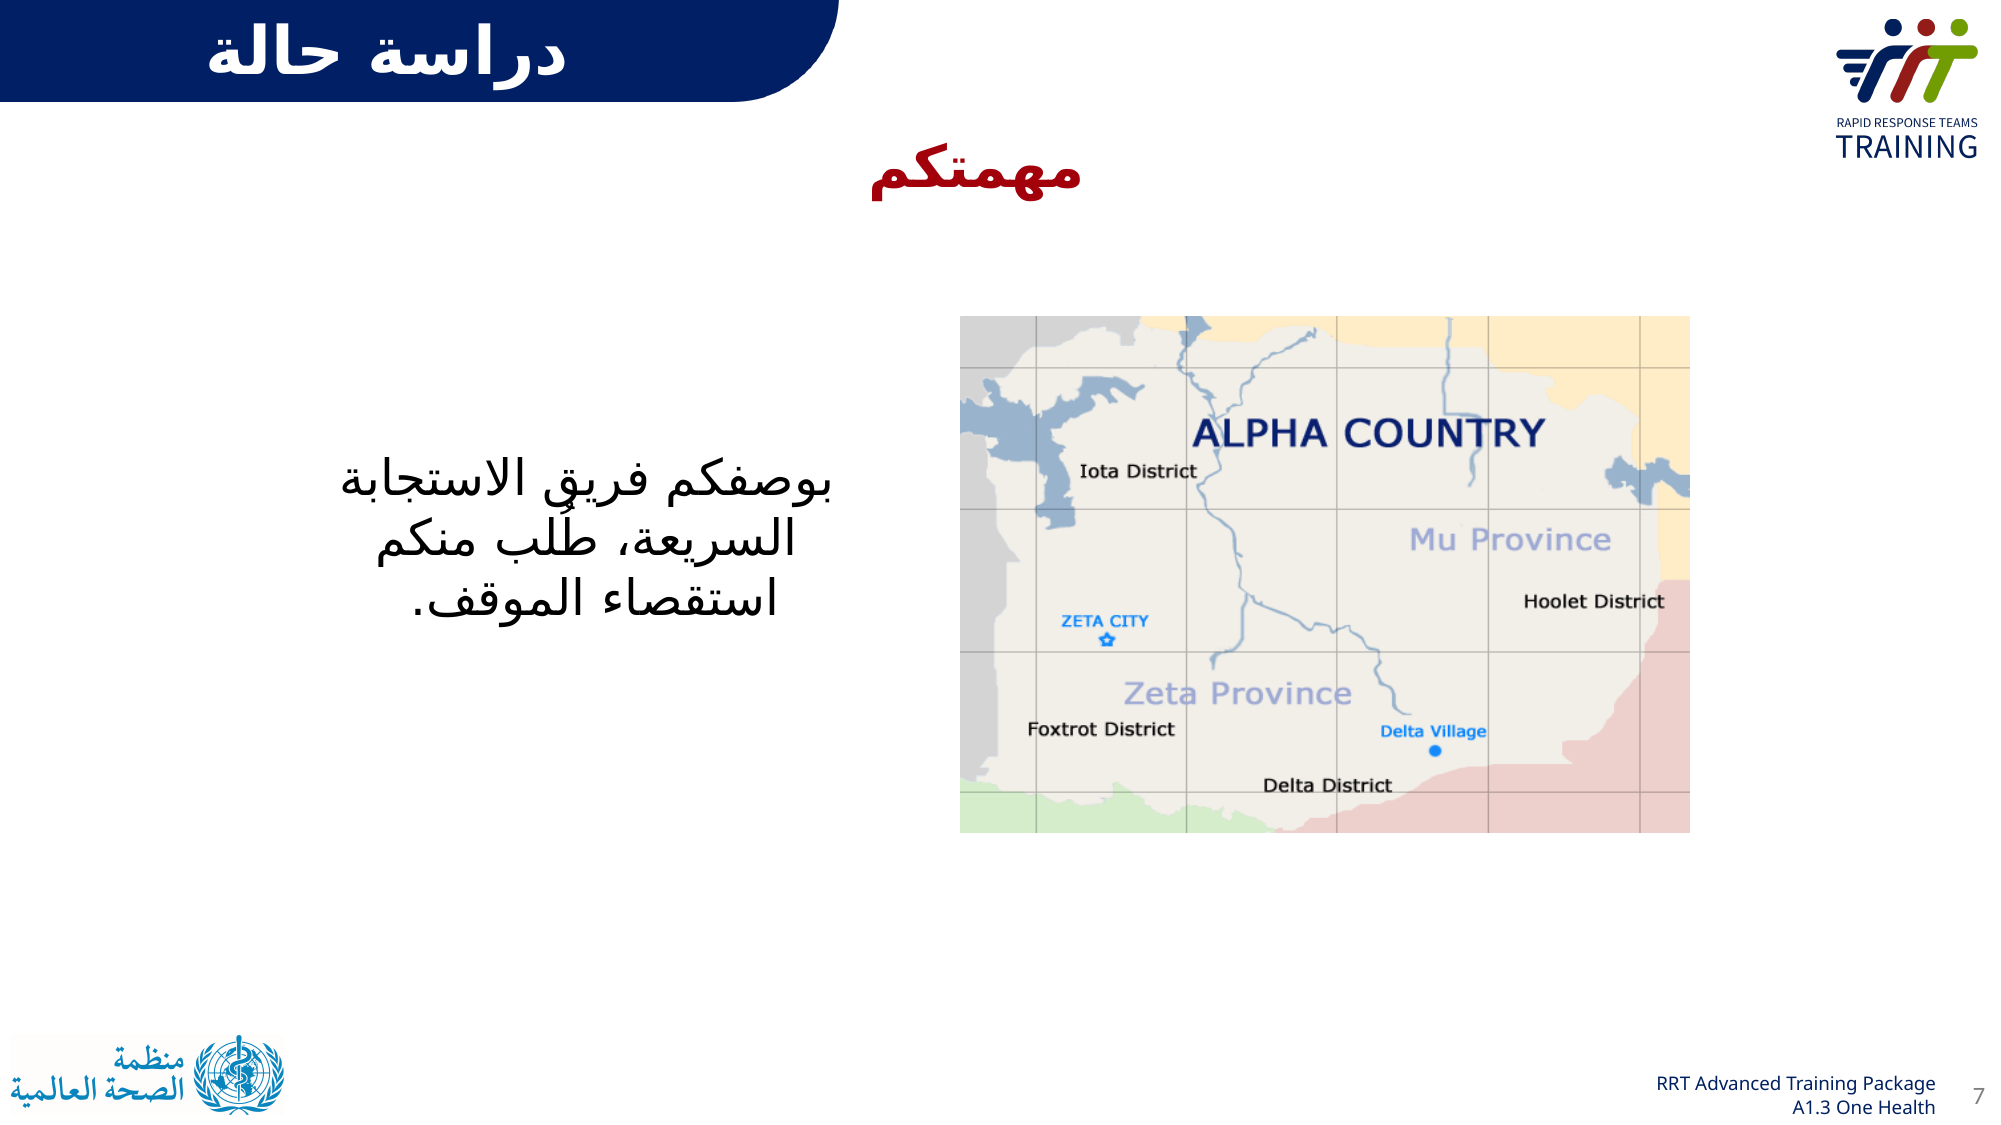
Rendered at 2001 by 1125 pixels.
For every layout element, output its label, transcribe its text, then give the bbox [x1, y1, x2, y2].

picture [960, 315, 1690, 833]
text_box دراسة حالة [5, 9, 577, 96]
text_box مهمتكم [57, 121, 1093, 207]
picture [1835, 19, 1978, 167]
picture [0, 0, 839, 102]
picture [241, 1050, 247, 1059]
text_box بوصفكم فريق الاستجابة السريعة، طُلب منكم استقصاء الموقف. [310, 377, 863, 633]
picture [11, 1035, 284, 1115]
